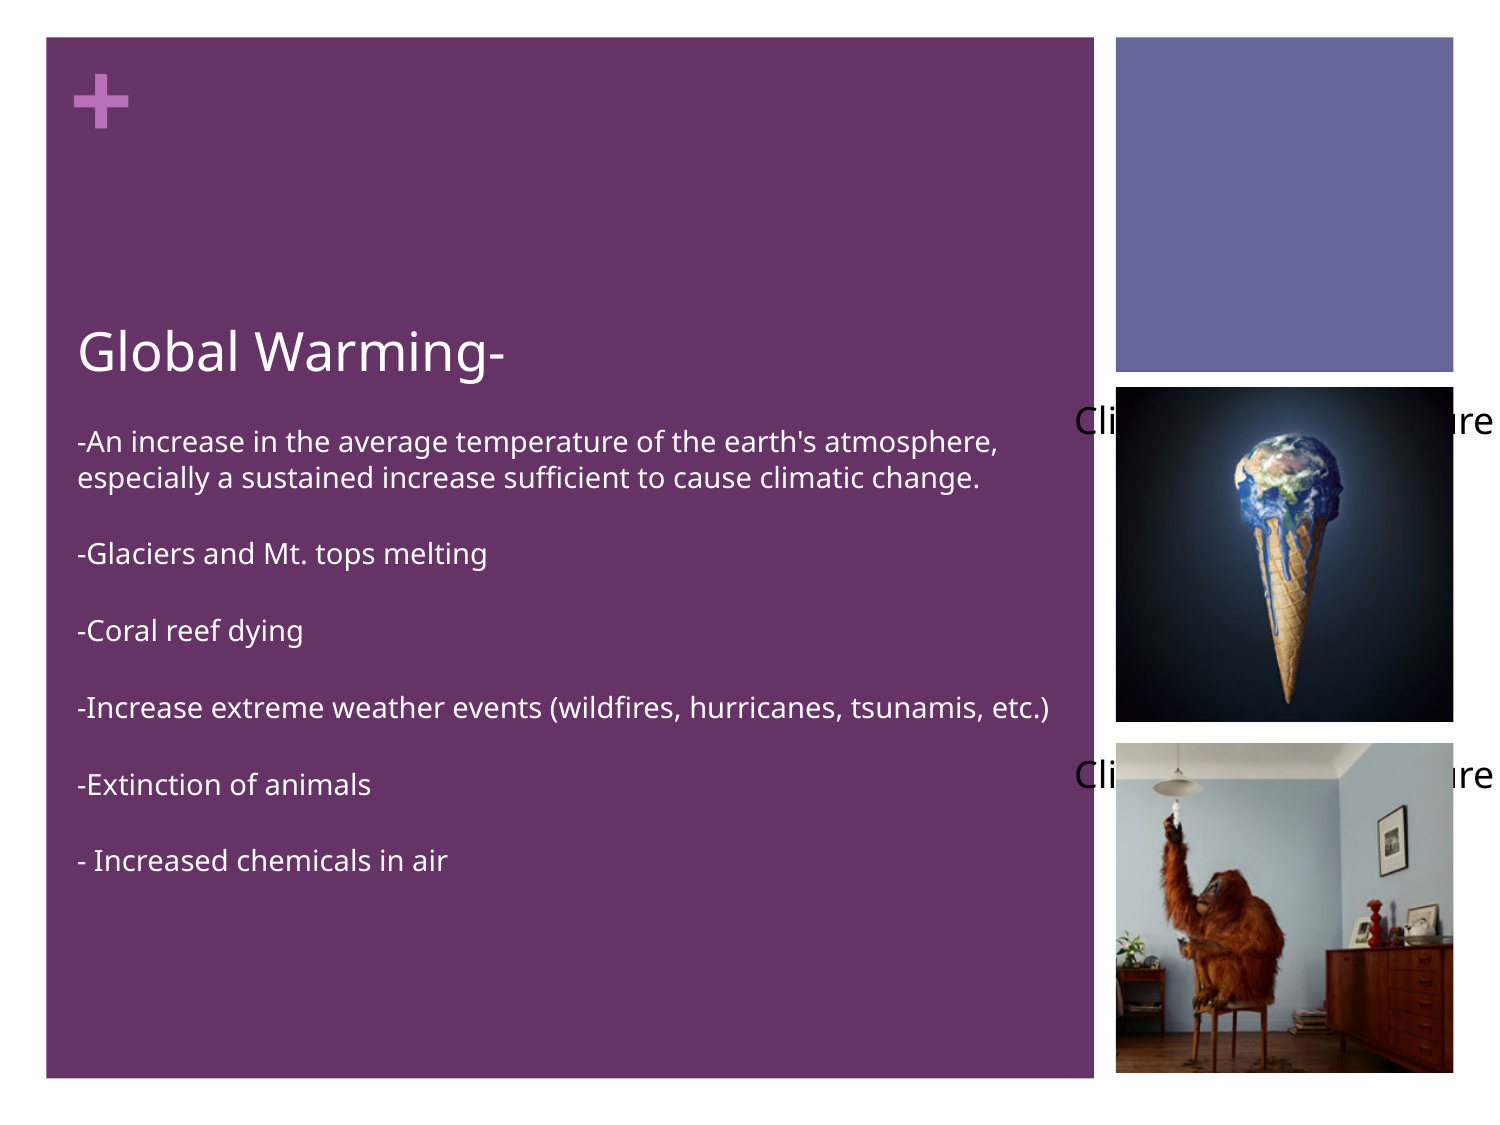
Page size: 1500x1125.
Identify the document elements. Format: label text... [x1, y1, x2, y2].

picture [1115, 743, 1454, 1073]
list -An increase in the average temperature of the earth's atmosphere, especially a sustained increase sufficient to cause climatic change. -Glaciers and Mt. tops melting -Coral reef dying -Increase extreme weather events (wildfires, hurricanes, tsunamis, etc.) -Extinction of animals - Increased chemicals in air [62, 416, 1076, 952]
picture [1115, 386, 1454, 723]
title Global Warming- [62, 198, 1077, 390]
